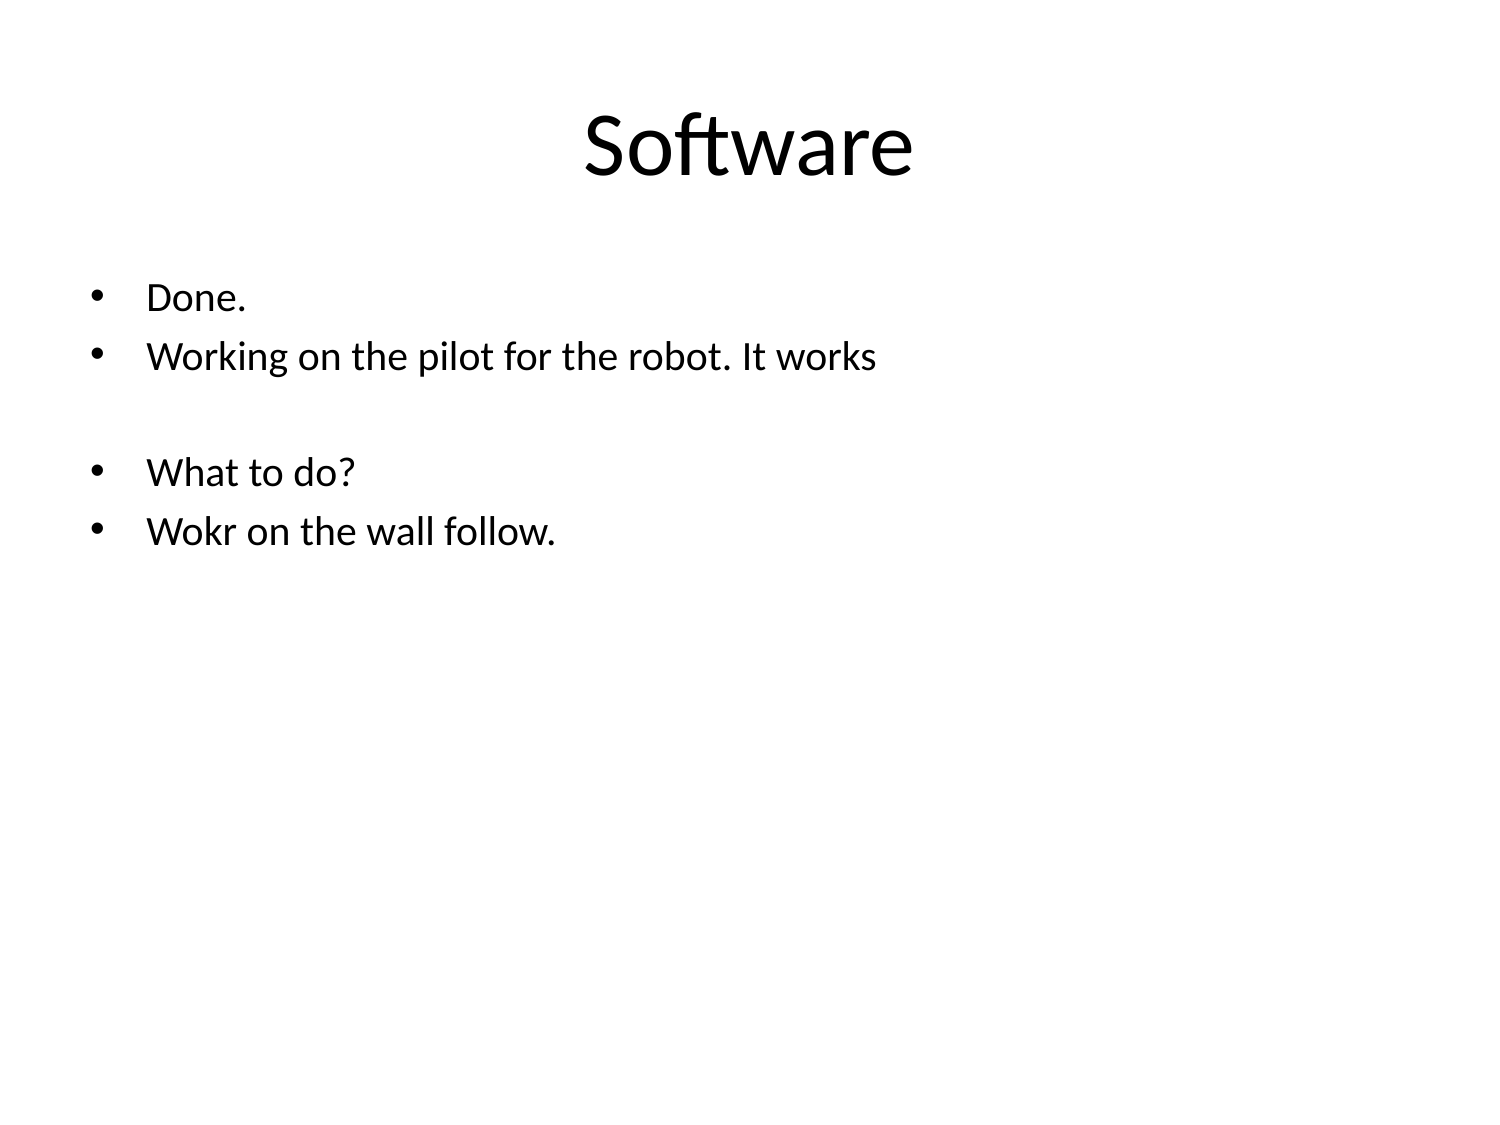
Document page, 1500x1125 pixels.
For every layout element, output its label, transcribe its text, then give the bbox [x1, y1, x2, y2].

list Done. Working on the pilot for the robot. It works What to do? Wokr on the wall follow. [75, 262, 1425, 1005]
title Software [75, 45, 1425, 233]
